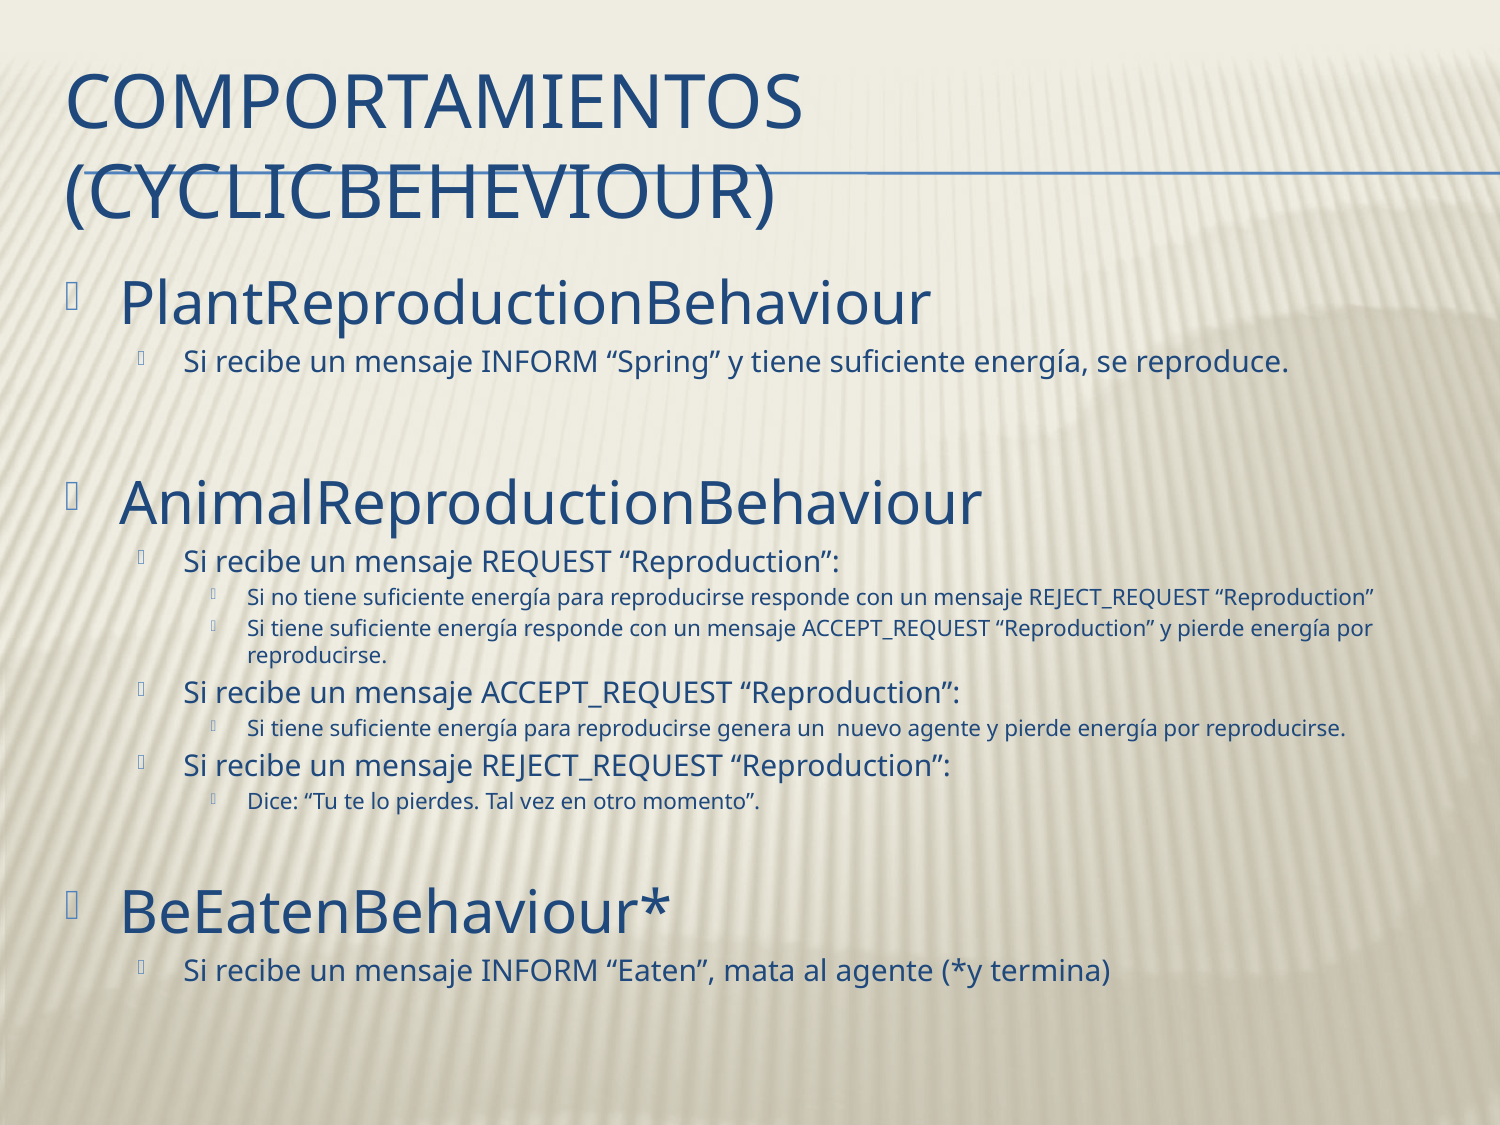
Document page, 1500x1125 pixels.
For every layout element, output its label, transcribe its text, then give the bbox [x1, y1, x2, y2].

list PlantReproductionBehaviour Si recibe un mensaje INFORM “Spring” y tiene suficiente energía, se reproduce. AnimalReproductionBehaviour Si recibe un mensaje REQUEST “Reproduction”: Si no tiene suficiente energía para reproducirse responde con un mensaje REJECT_REQUEST “Reproduction” Si tiene suficiente energía responde con un mensaje ACCEPT_REQUEST “Reproduction” y pierde energía por reproducirse. Si recibe un mensaje ACCEPT_REQUEST “Reproduction”: Si tiene suficiente energía para reproducirse genera un nuevo agente y pierde energía por reproducirse. Si recibe un mensaje REJECT_REQUEST “Reproduction”: Dice: “Tu te lo pierdes. Tal vez en otro momento”. BeEatenBehaviour* Si recibe un mensaje INFORM “Eaten”, mata al agente (*y termina) [50, 254, 1475, 998]
title Comportamientos (CyclicBeheviour) [50, 75, 1475, 213]
